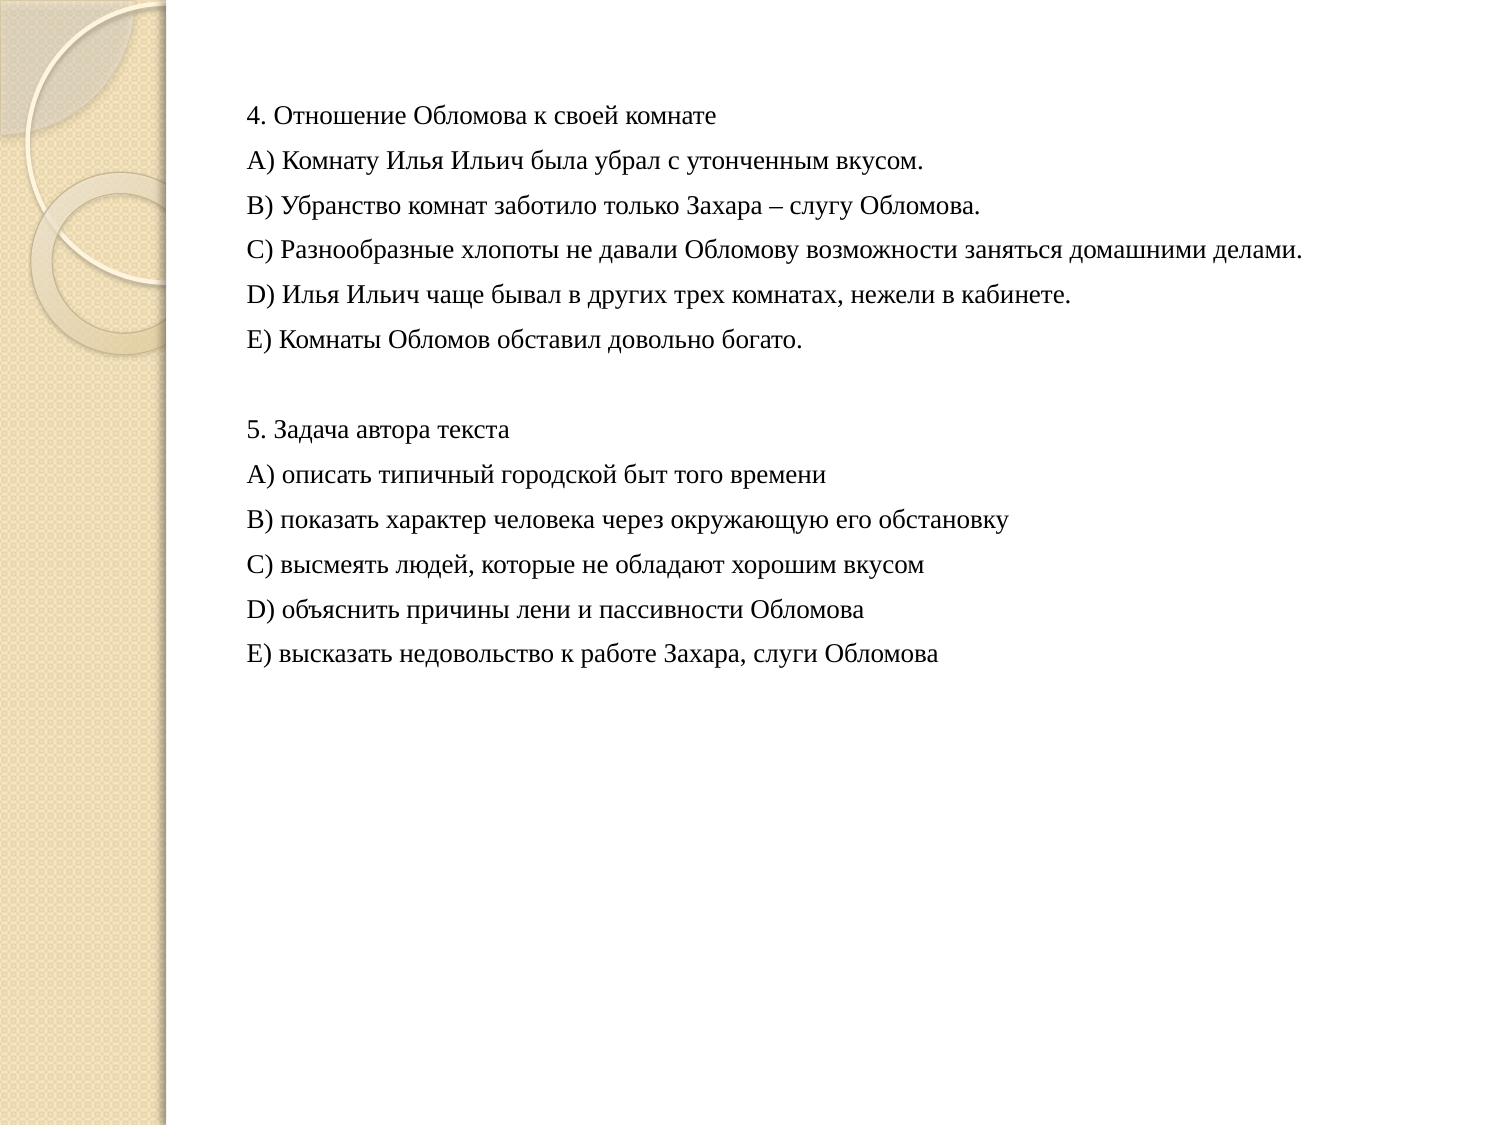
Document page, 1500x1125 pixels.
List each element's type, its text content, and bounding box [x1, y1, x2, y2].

list 4. Отношение Обломова к своей комнате A) Комнату Илья Ильич была убрал с утонченным вкусом. B) Убранство комнат заботило только Захара – слугу Обломова. C) Разнообразные хлопоты не давали Обломову возможности заняться домашними делами. D) Илья Ильич чаще бывал в других трех комнатах, нежели в кабинете. E) Комнаты Обломов обставил довольно богато. 5. Задача автора текста A) описать типичный городской быт того времени B) показать характер человека через окружающую его обстановку C) высмеять людей, которые не обладают хорошим вкусом D) объяснить причины лени и пассивности Обломова E) высказать недовольство к работе Захара, слуги Обломова [218, 90, 1449, 878]
